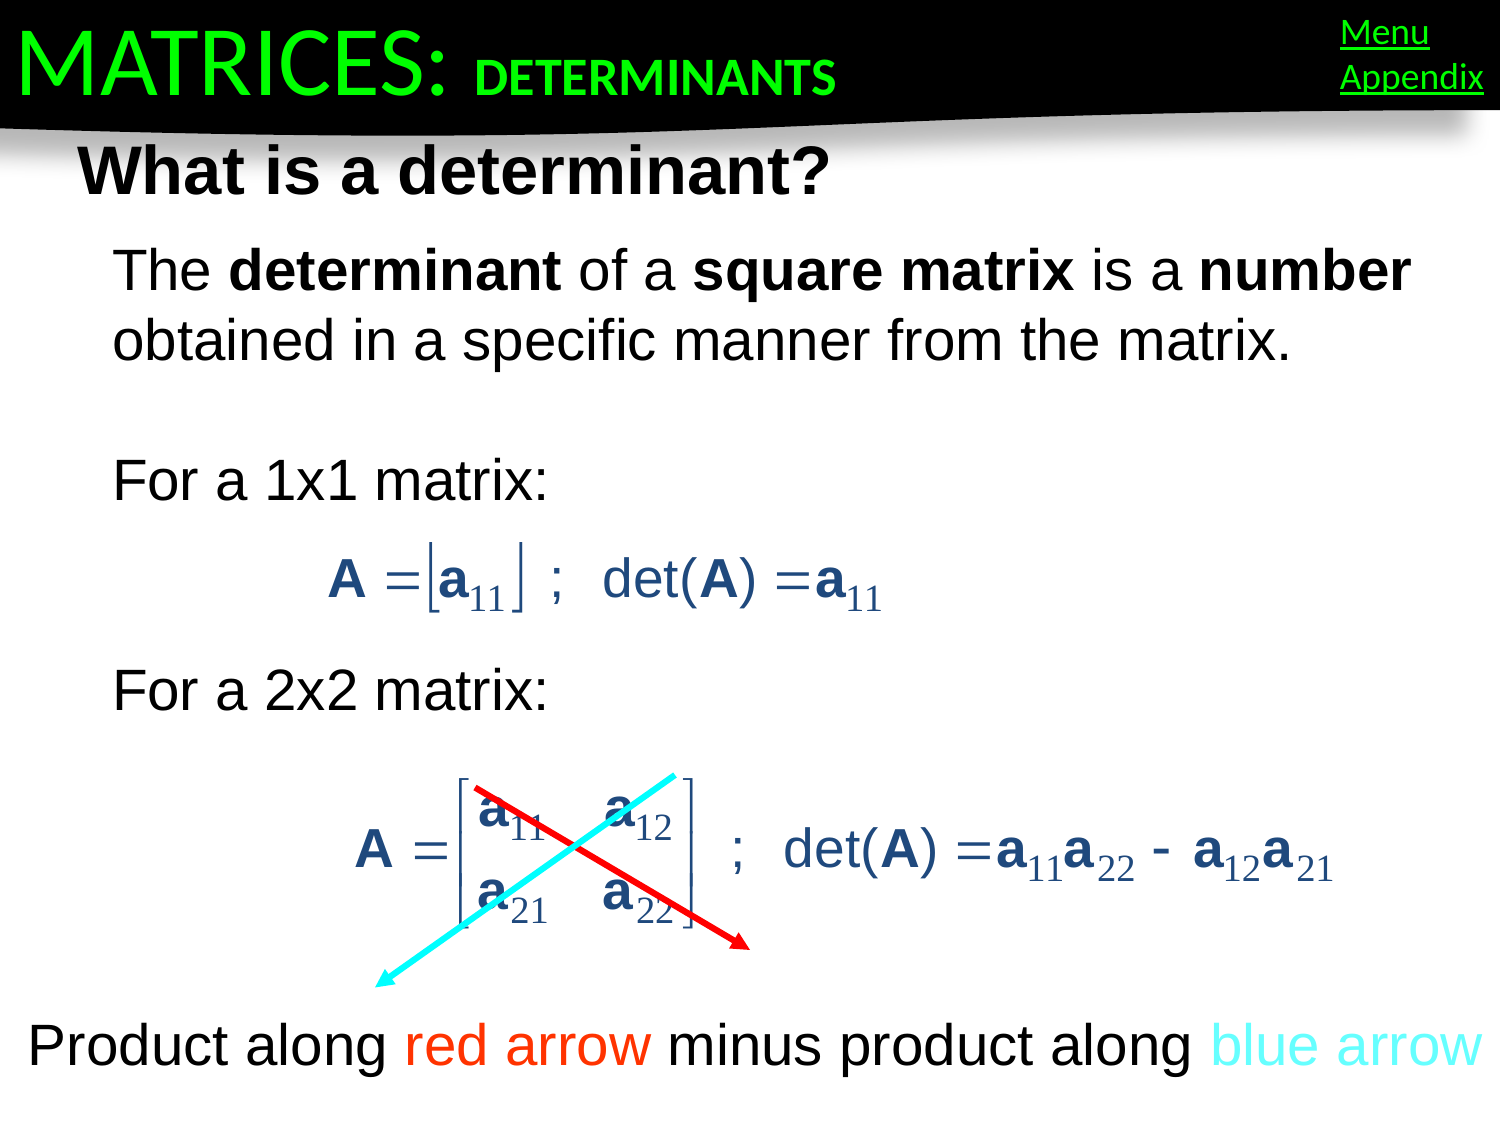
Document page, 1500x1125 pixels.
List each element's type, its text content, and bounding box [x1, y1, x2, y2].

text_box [343, 762, 1343, 945]
text_box [112, 224, 1400, 999]
text_box [24, 150, 1463, 999]
text_box Product along red arrow minus product along blue arrow [13, 999, 1498, 1085]
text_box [315, 542, 896, 626]
text_box Menu Appendix [1324, 0, 1499, 105]
text_box MATRICES: DETERMINANTS [0, 0, 1500, 138]
text_box [375, 954, 423, 988]
